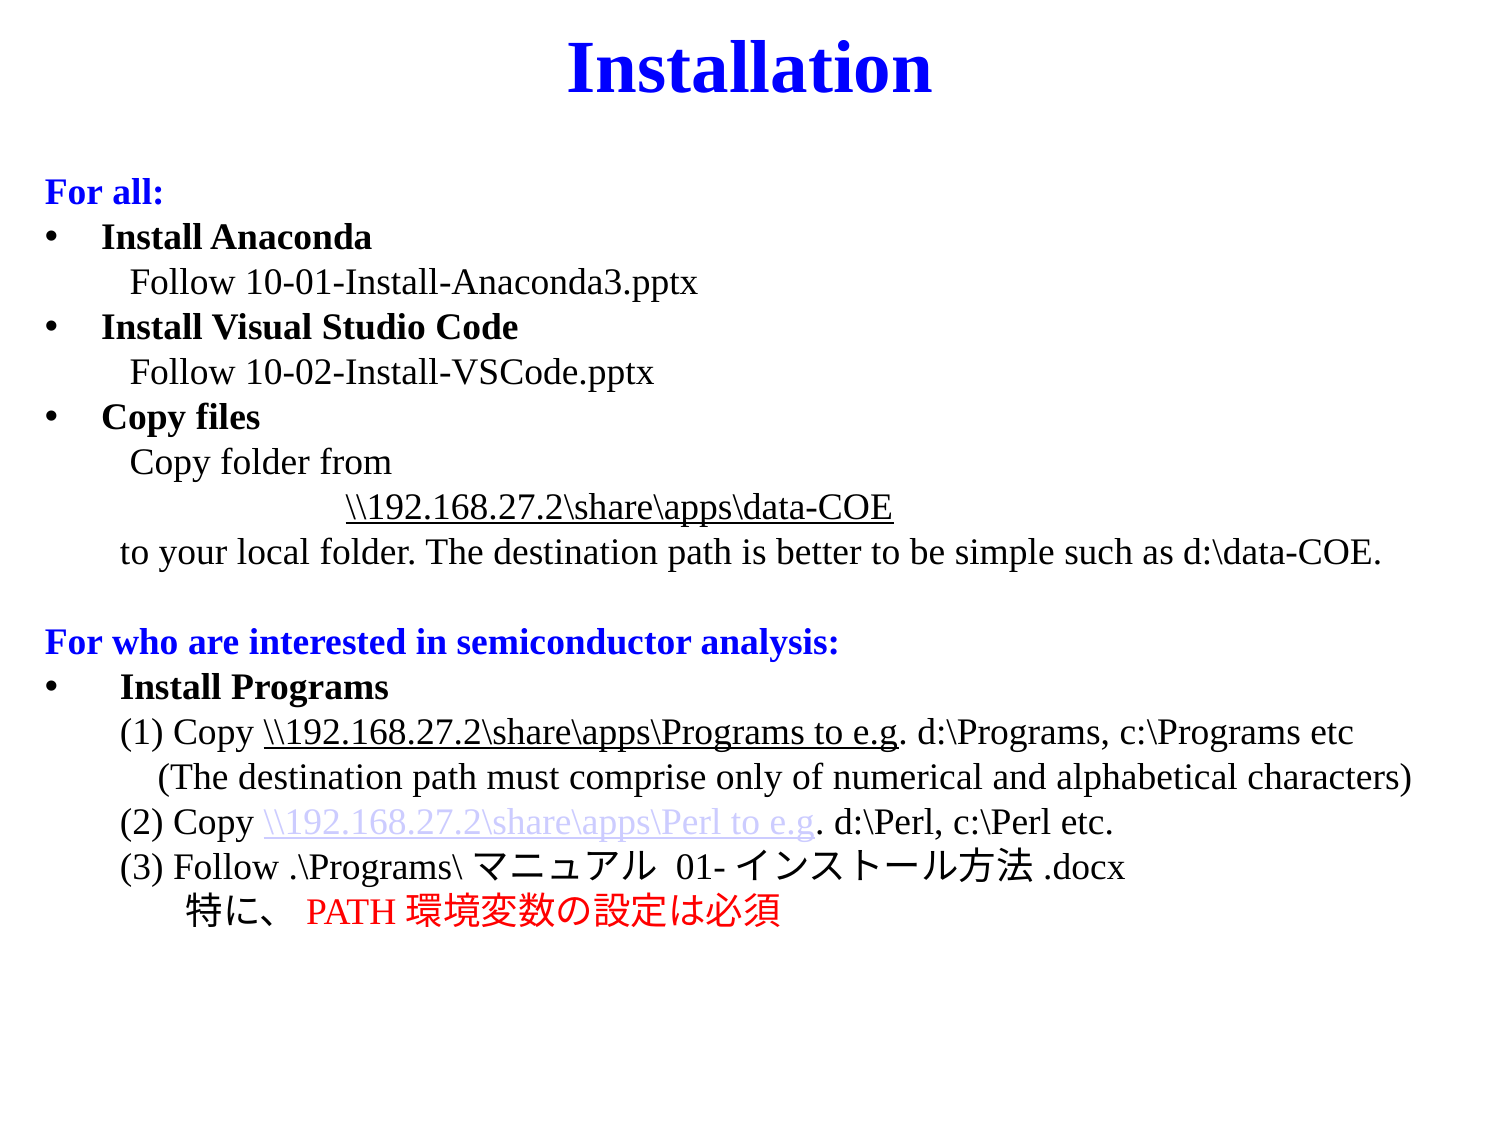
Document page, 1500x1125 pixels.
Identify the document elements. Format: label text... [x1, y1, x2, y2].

title Installation [0, 0, 1500, 125]
text_box For all: Install Anaconda Follow 10-01-Install-Anaconda3.pptx Install Visual Studio Code Follow 10-02-Install-VSCode.pptx Copy files Copy folder from \\192.168.27.2\share\apps\data-COE to your local folder. The destination path is better to be simple such as d:\data-COE. For who are interested in semiconductor analysis: Install Programs (1) Copy \\192.168.27.2\share\apps\Programs to e.g. d:\Programs, c:\Programs etc (The destination path must comprise only of numerical and alphabetical characters) (2) Copy \\192.168.27.2\share\apps\Perl to e.g. d:\Perl, c:\Perl etc. (3) Follow .\Programs\マニュアル 01-インストール方法.docx 特に、PATH環境変数の設定は必須 [29, 160, 1430, 985]
